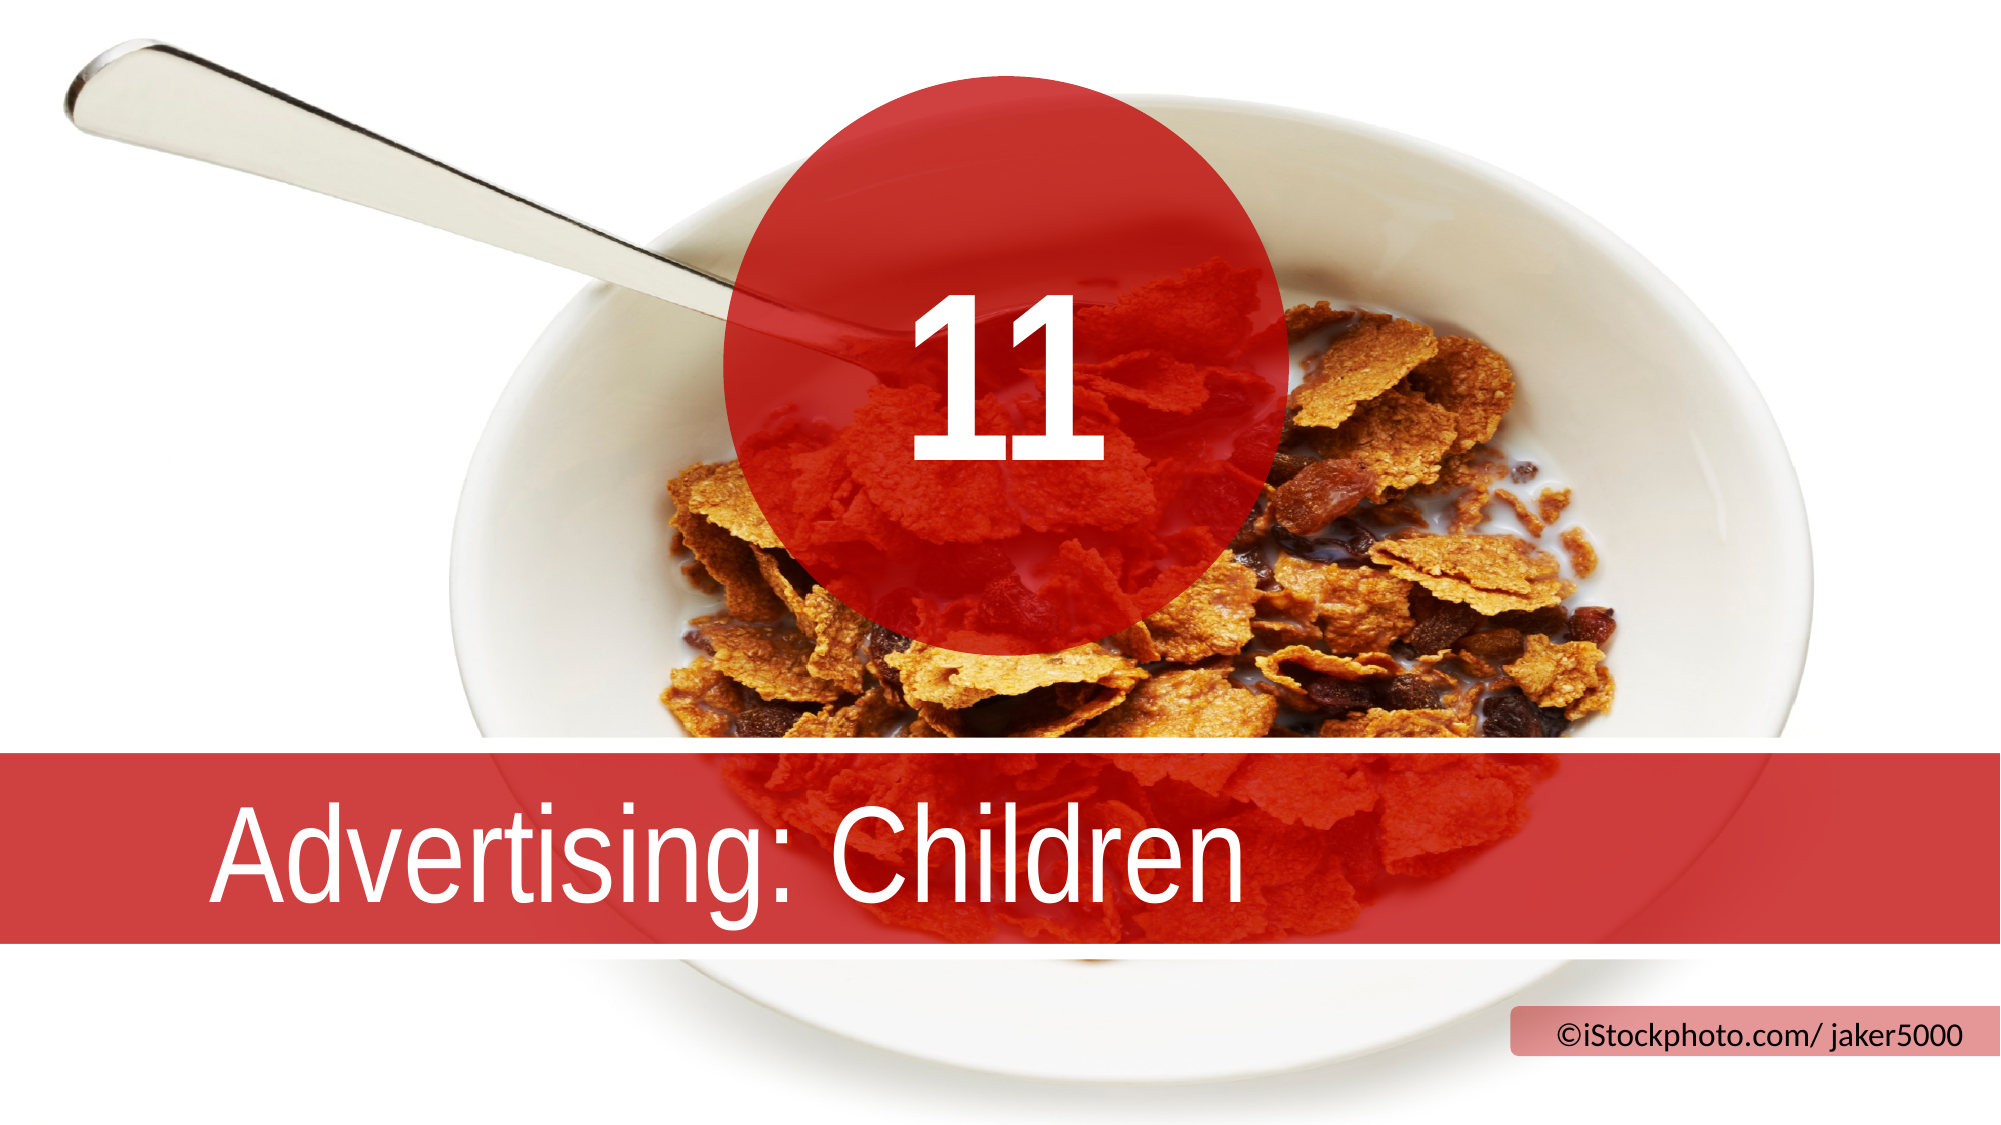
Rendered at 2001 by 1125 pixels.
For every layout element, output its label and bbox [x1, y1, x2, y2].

text_box [723, 76, 1289, 656]
picture [0, 0, 2000, 1125]
